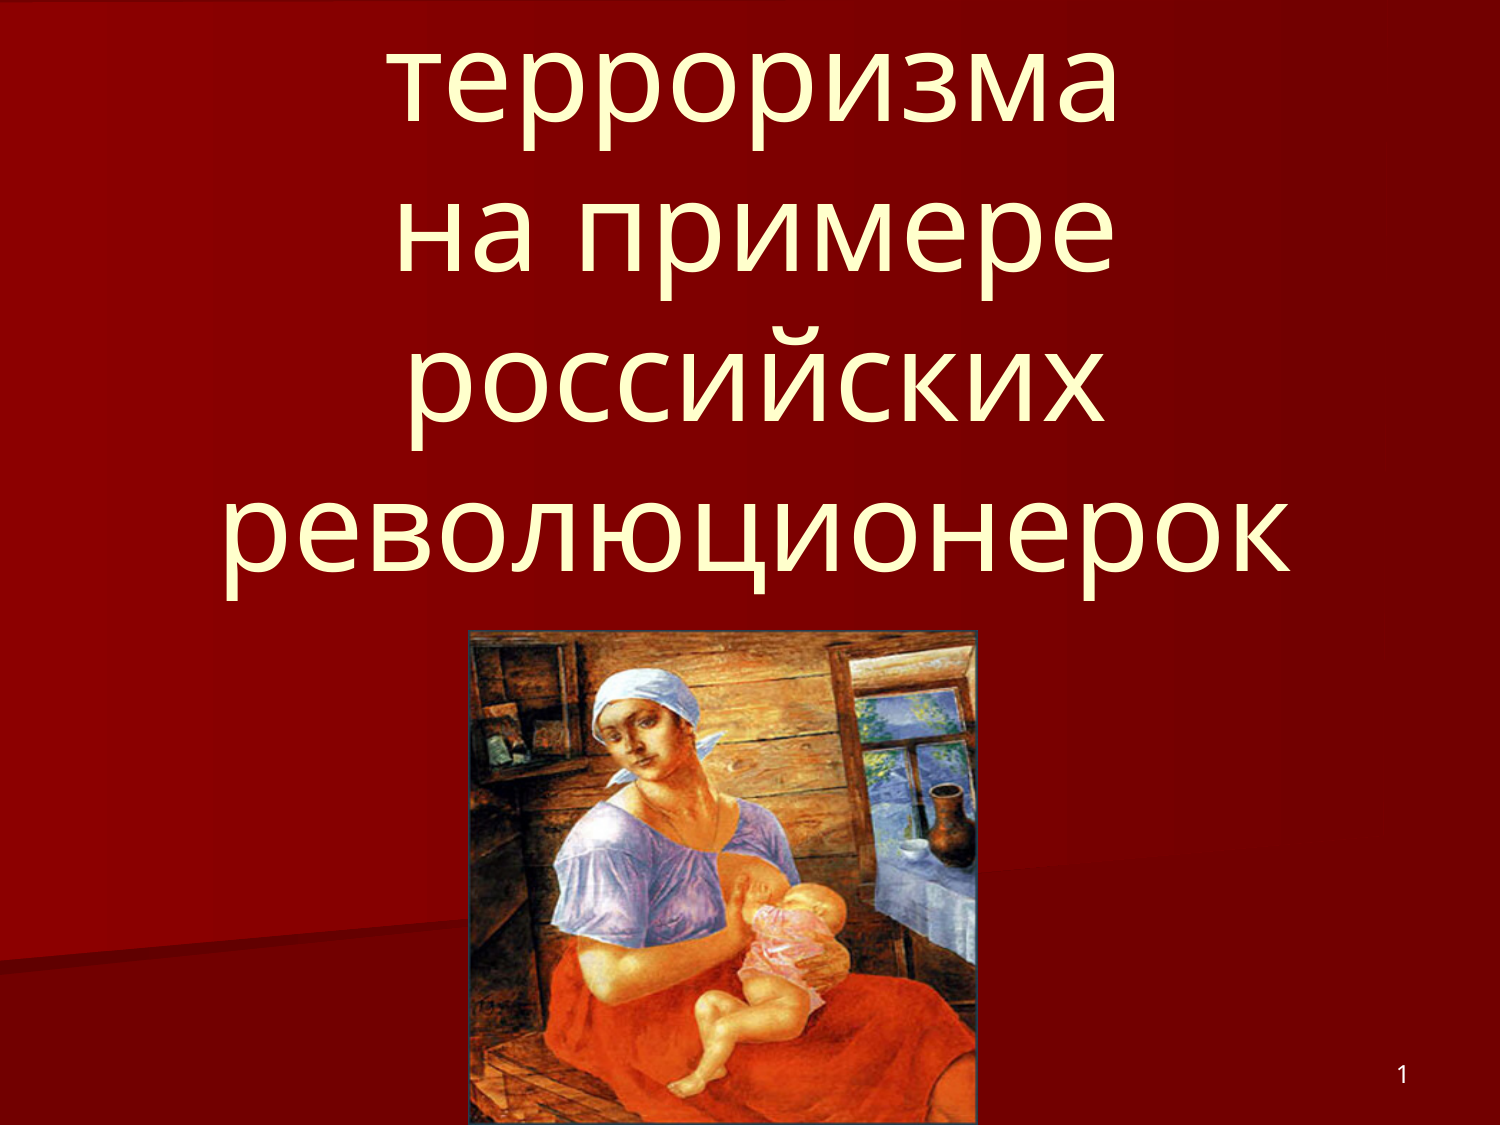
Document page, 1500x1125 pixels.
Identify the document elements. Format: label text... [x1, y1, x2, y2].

title Проблема истоков женского терроризма на примере российских революционерок [116, 468, 1393, 754]
picture [468, 630, 978, 1125]
slide_number 1 [1074, 1024, 1426, 1101]
